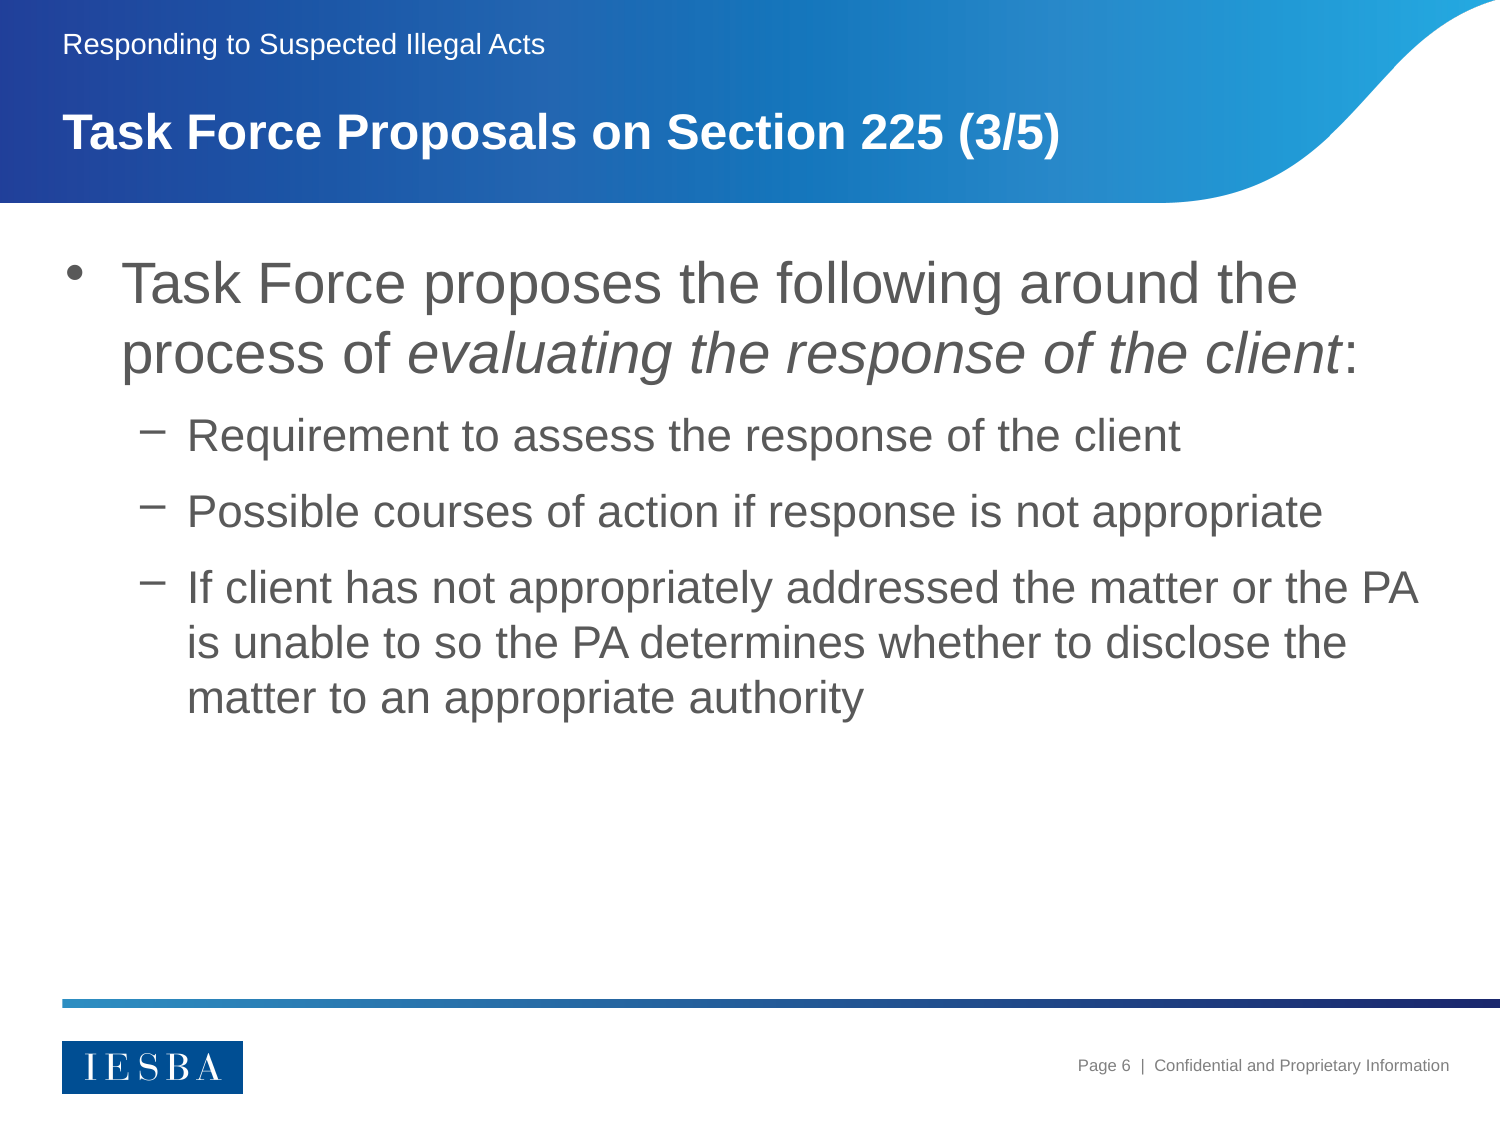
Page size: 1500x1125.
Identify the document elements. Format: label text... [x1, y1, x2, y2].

title Task Force Proposals on Section 225 (3/5) [62, 75, 1300, 184]
subtitle Responding to Suspected Illegal Acts [62, 24, 575, 80]
picture [62, 1041, 243, 1094]
list Task Force proposes the following around the process of evaluating the response of the client: Requirement to assess the response of the client Possible courses of action if response is not appropriate If client has not appropriately addressed the matter or the PA is unable to so the PA determines whether to disclose the matter to an appropriate authority [50, 237, 1438, 988]
picture [0, 0, 1497, 203]
